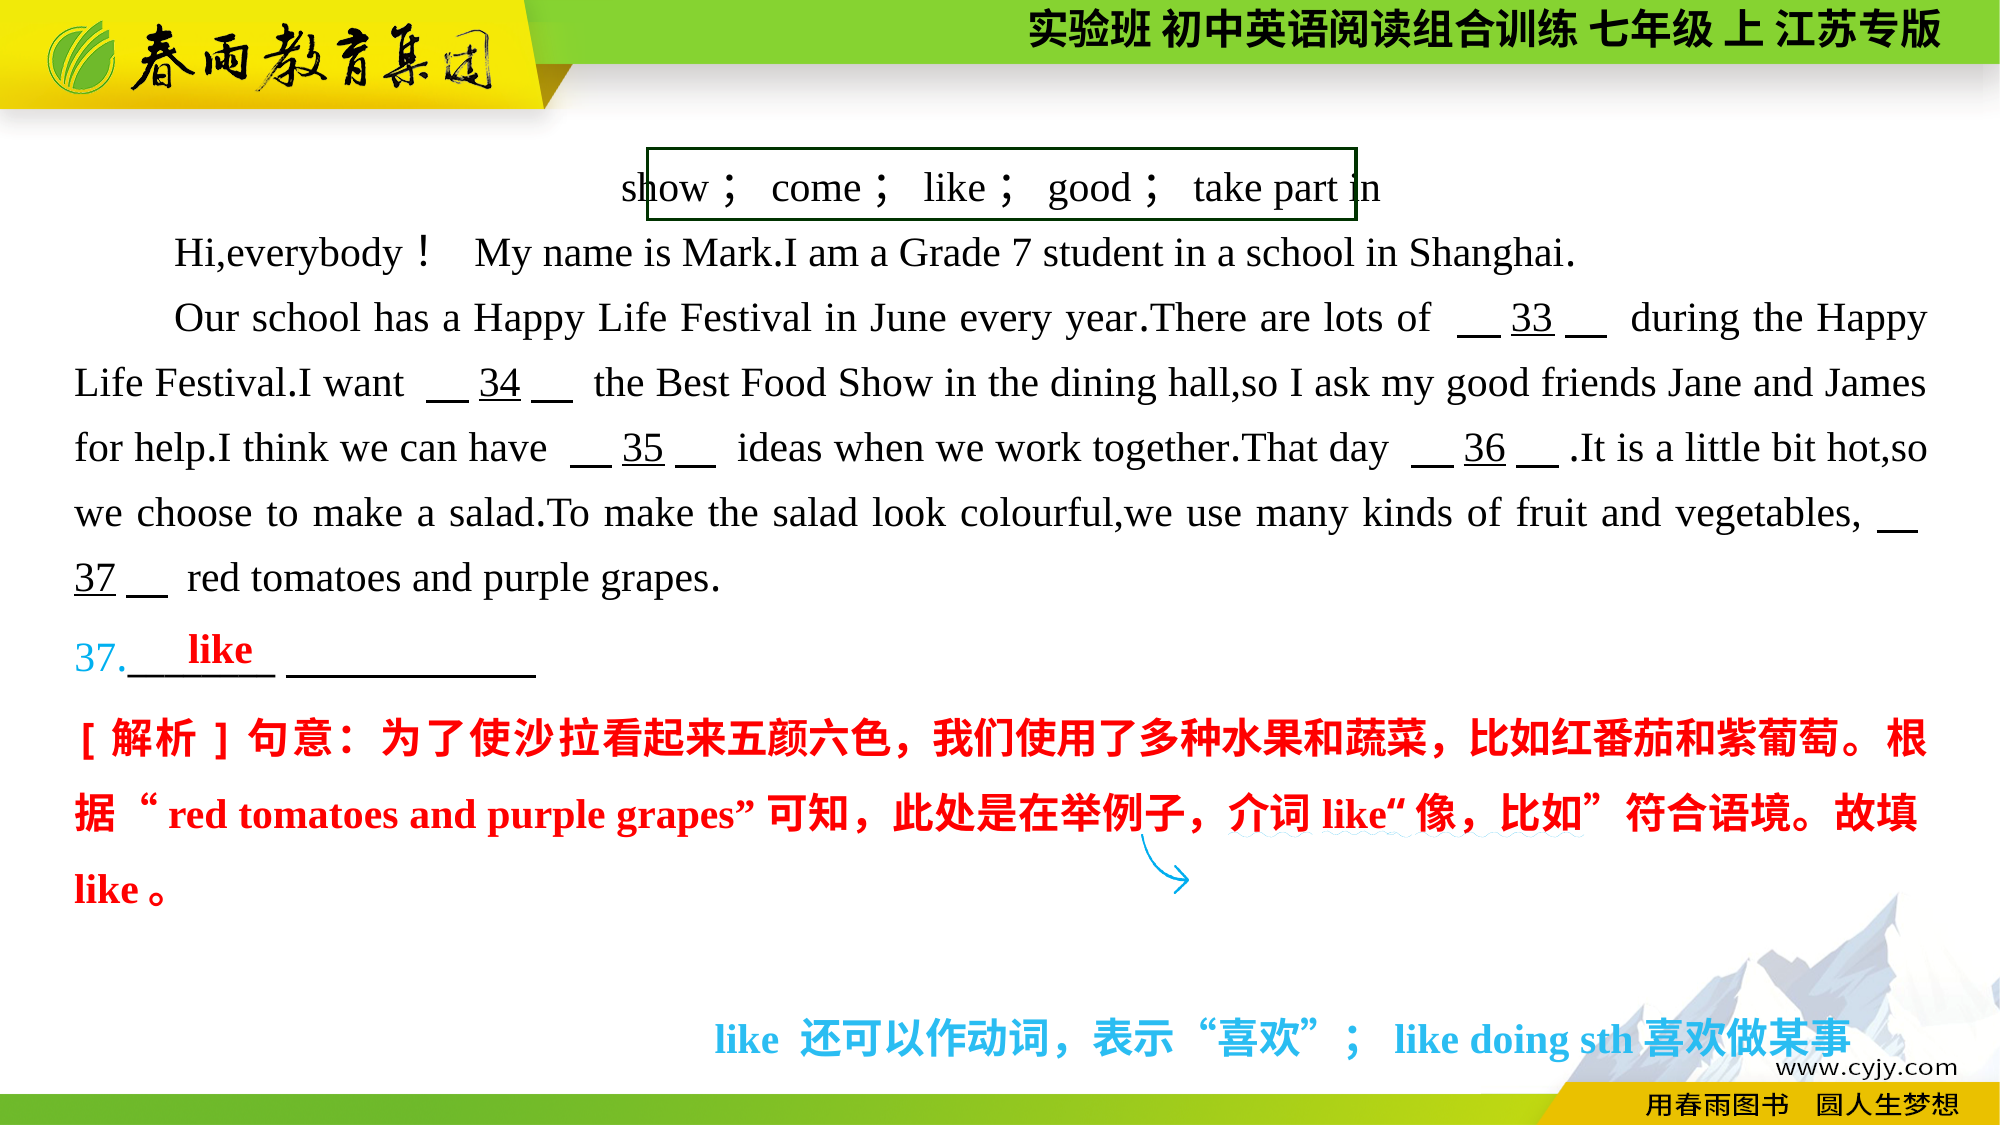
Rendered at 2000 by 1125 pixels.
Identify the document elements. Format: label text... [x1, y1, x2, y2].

text_box 37.________ [59, 597, 1944, 688]
text_box [解析]句意：为了使沙拉看起来五颜六色，我们使用了多种水果和蔬菜，比如红番茄和紫葡萄。根据“red tomatoes and purple grapes”可知，此处是在举例子，介词like“像，比如”符合语境。故填like。 like 还可以作动词，表示“喜欢”；like doing sth喜欢做某事 [59, 688, 1944, 1070]
text_box [647, 148, 1356, 220]
text_box like [173, 614, 268, 680]
picture [0, 0, 2000, 1125]
list show；come；like；good；take part in Hi,everybody！ My name is Mark.I am a Grade 7 student in a school in Shanghai. Our school has a Happy Life Festival in June every year.There are lots of 33 during the Happy Life Festival.I want 34 the Best Food Show in the dining hall,so I ask my good friends Jane and James for help.I think we can have 35 ideas when we work together.That day 36 .It is a little bit hot,so we choose to make a salad.To make the salad look colourful,we use many kinds of fruit and vegetables, 37 red tomatoes and purple grapes. [59, 137, 1944, 597]
